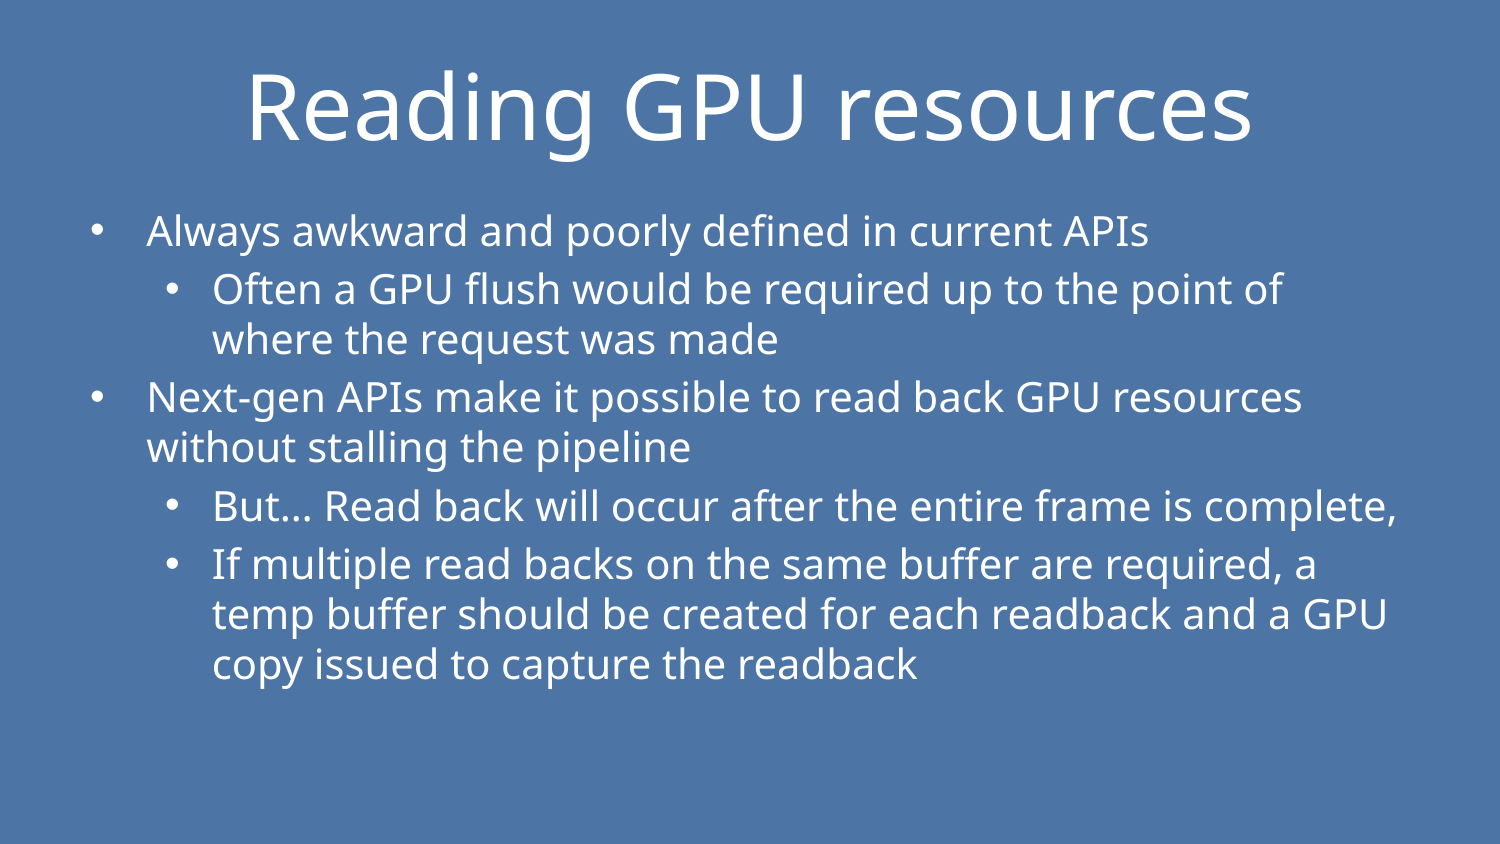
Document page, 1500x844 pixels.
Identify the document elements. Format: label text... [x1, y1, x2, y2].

title Reading GPU resources [75, 33, 1425, 175]
list Always awkward and poorly defined in current APIs Often a GPU flush would be required up to the point of where the request was made Next-gen APIs make it possible to read back GPU resources without stalling the pipeline But… Read back will occur after the entire frame is complete, If multiple read backs on the same buffer are required, a temp buffer should be created for each readback and a GPU copy issued to capture the readback [75, 196, 1425, 754]
